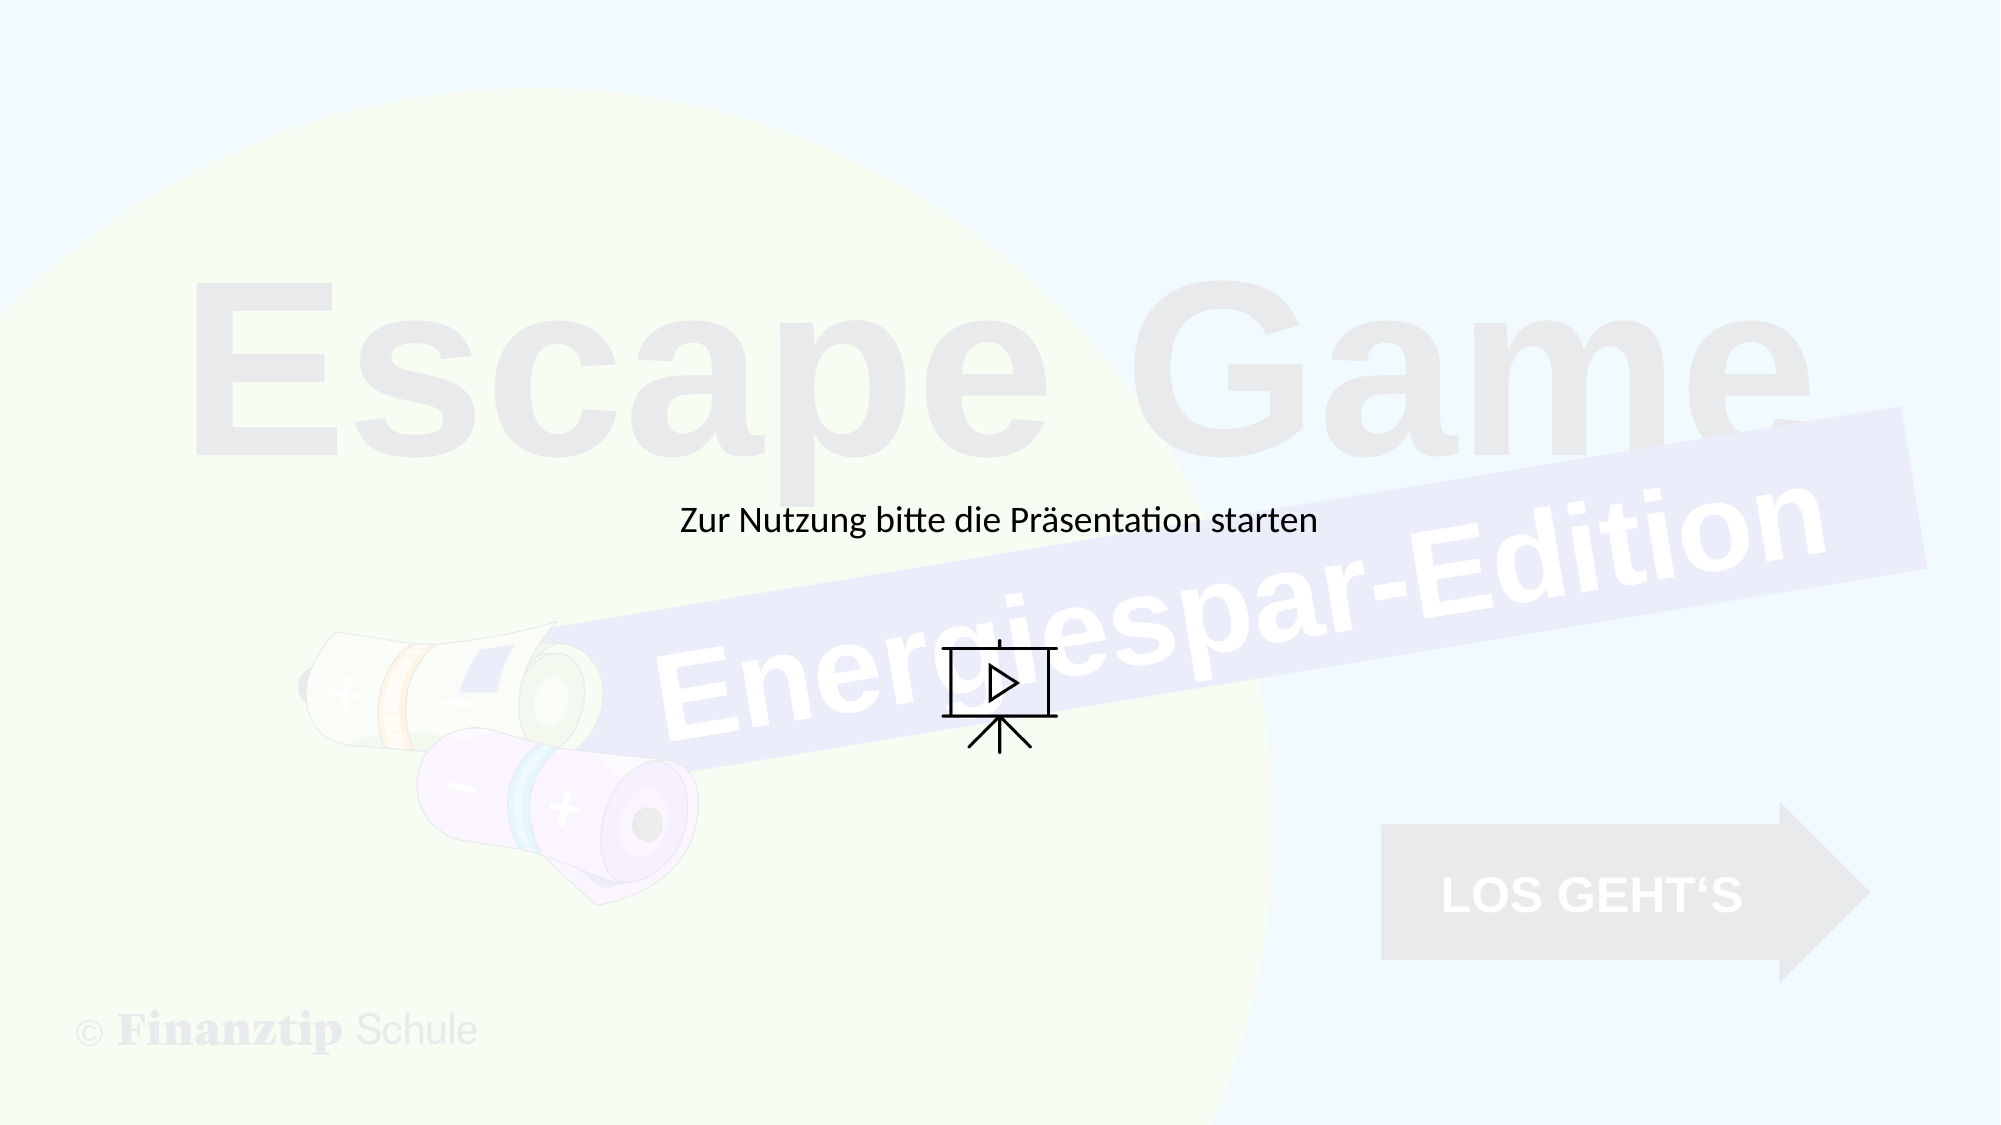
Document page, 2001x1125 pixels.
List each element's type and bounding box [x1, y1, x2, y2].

text_box [0, 0, 2000, 1125]
